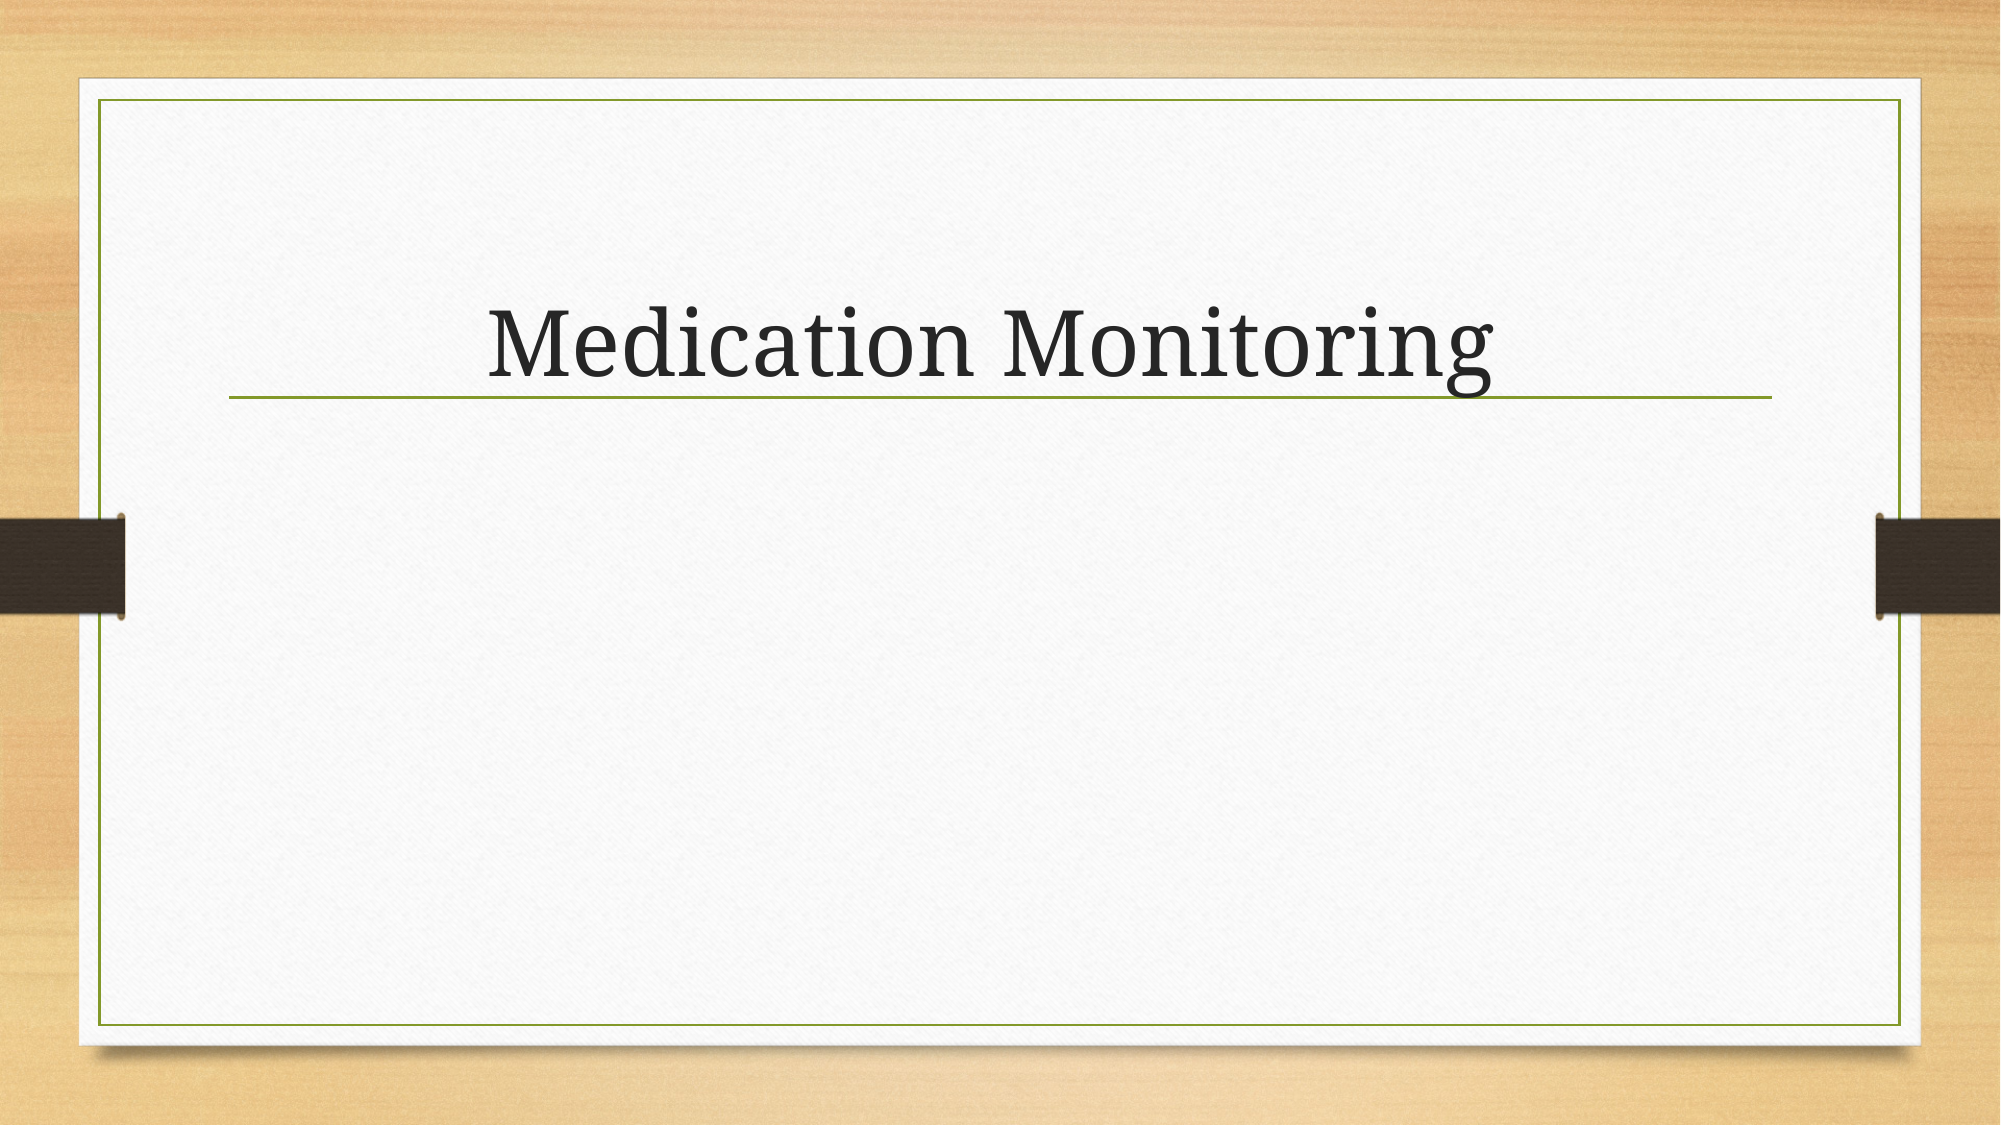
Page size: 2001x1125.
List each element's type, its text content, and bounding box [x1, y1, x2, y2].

picture [0, 0, 2001, 1125]
list Medication Monitoring [208, 277, 1784, 823]
